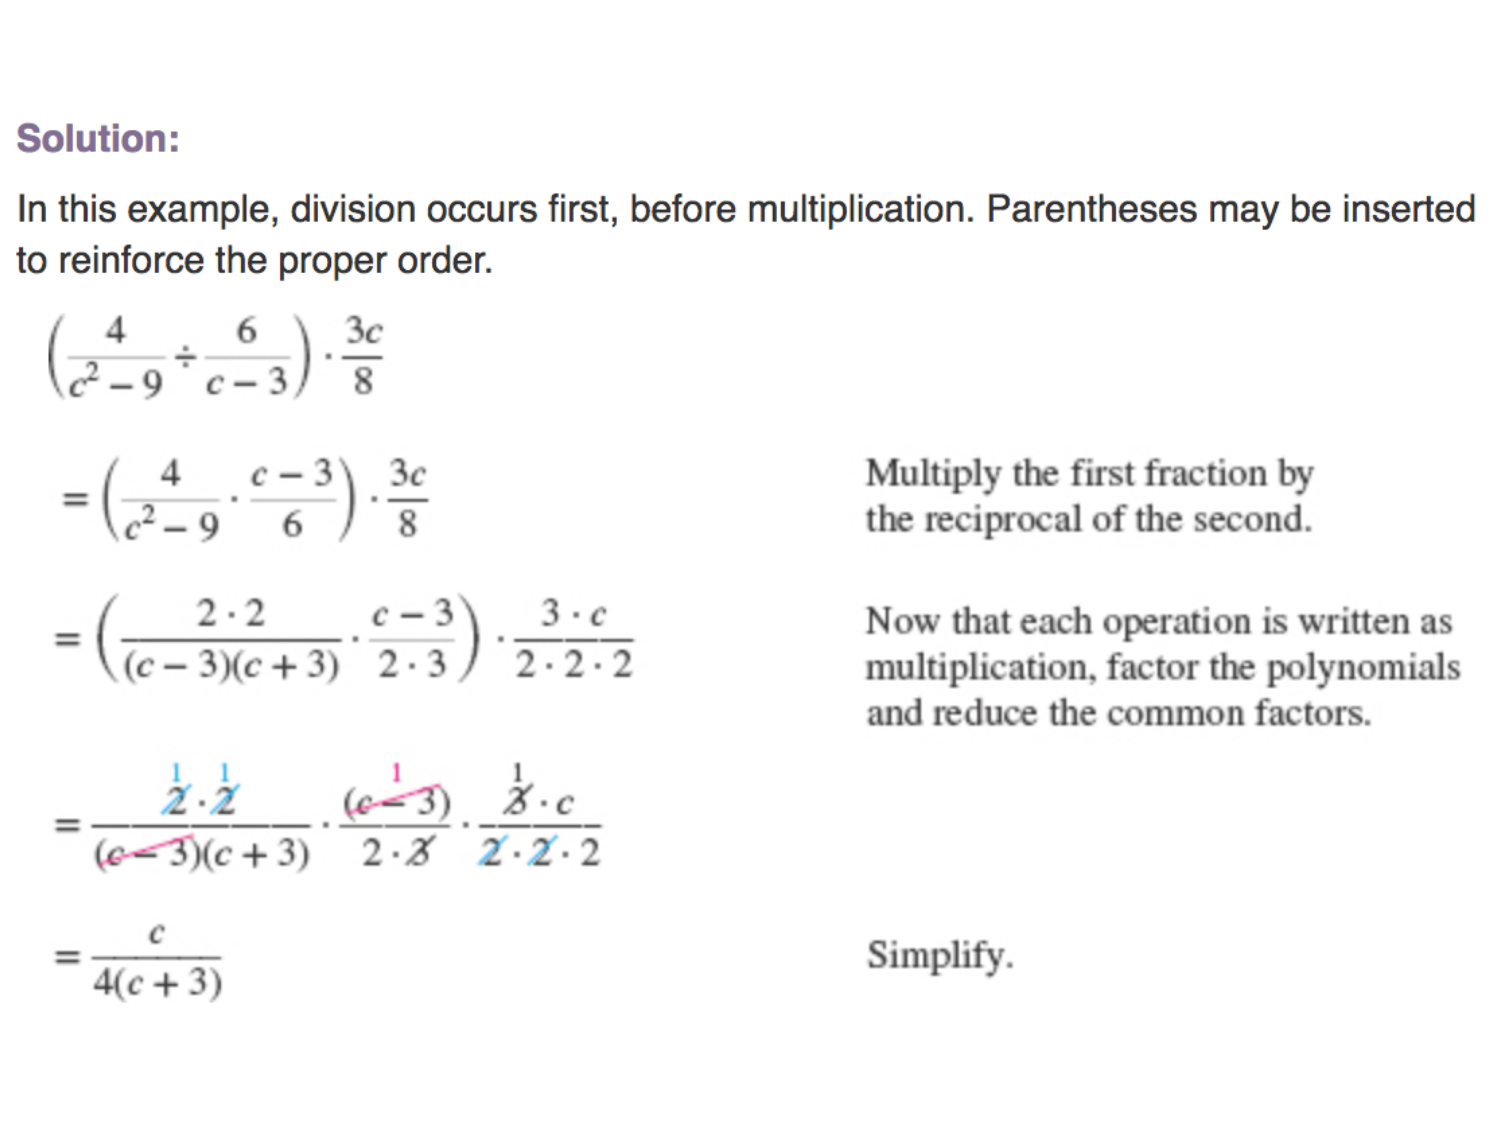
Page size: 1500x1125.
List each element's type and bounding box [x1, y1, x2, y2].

list [0, 97, 1500, 1027]
